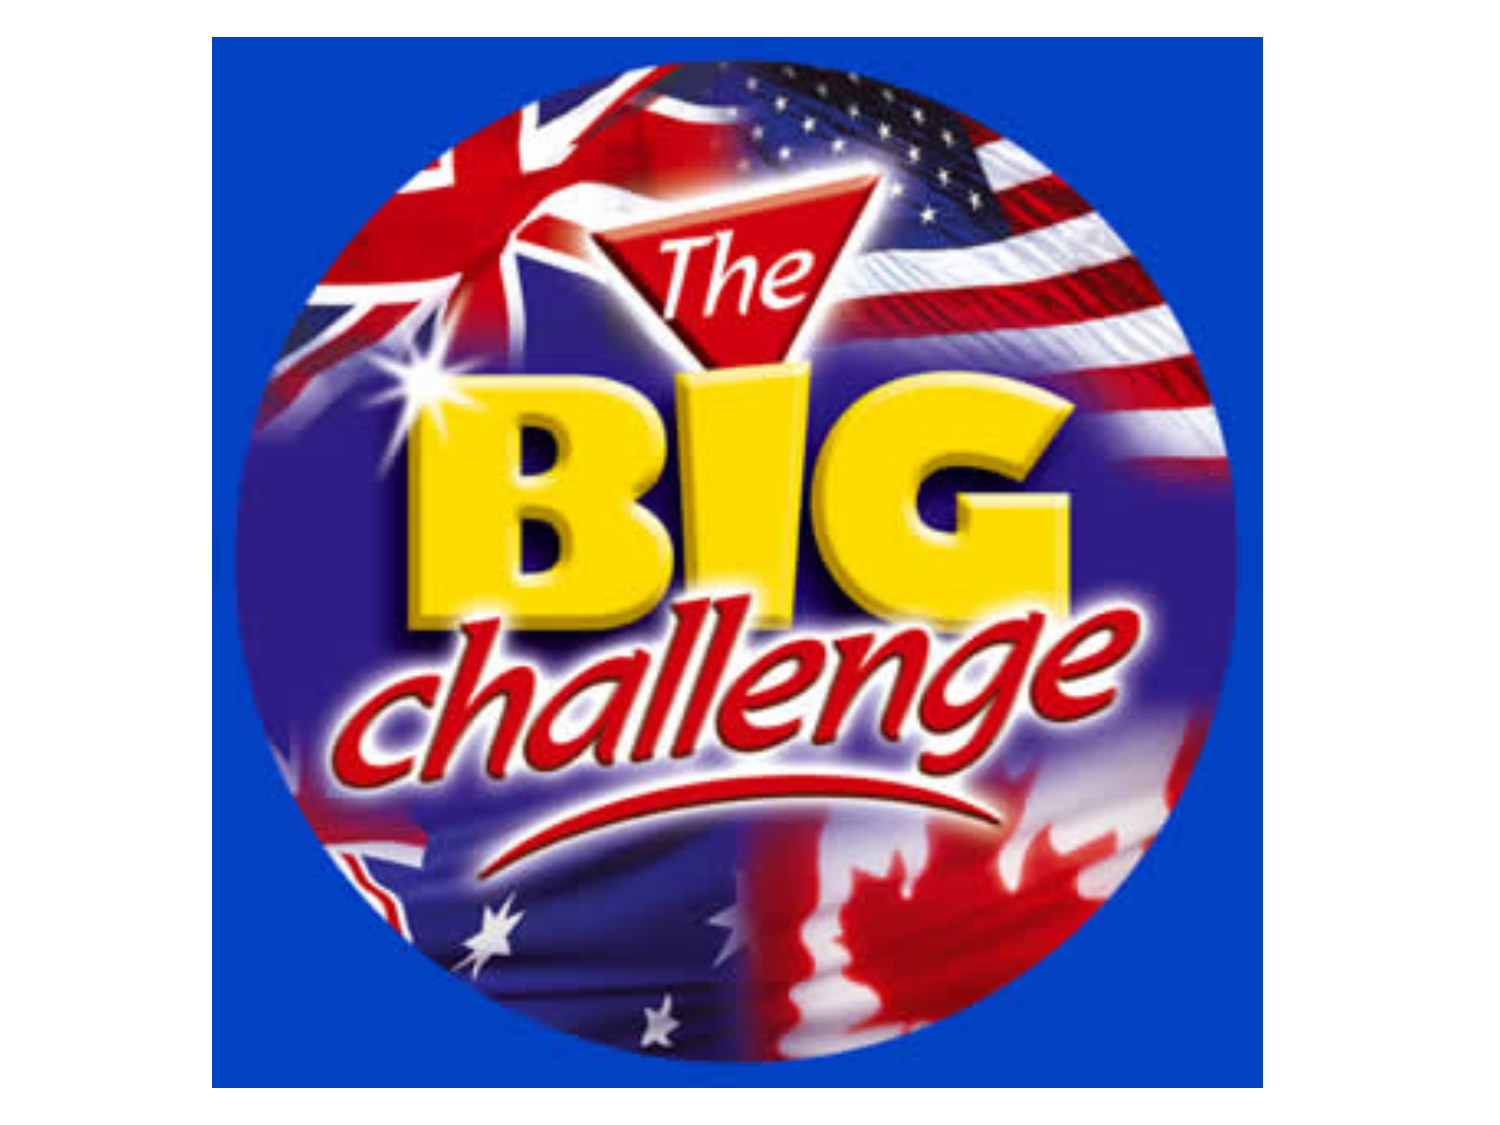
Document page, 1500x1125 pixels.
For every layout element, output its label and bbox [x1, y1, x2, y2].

picture [212, 37, 1263, 1088]
